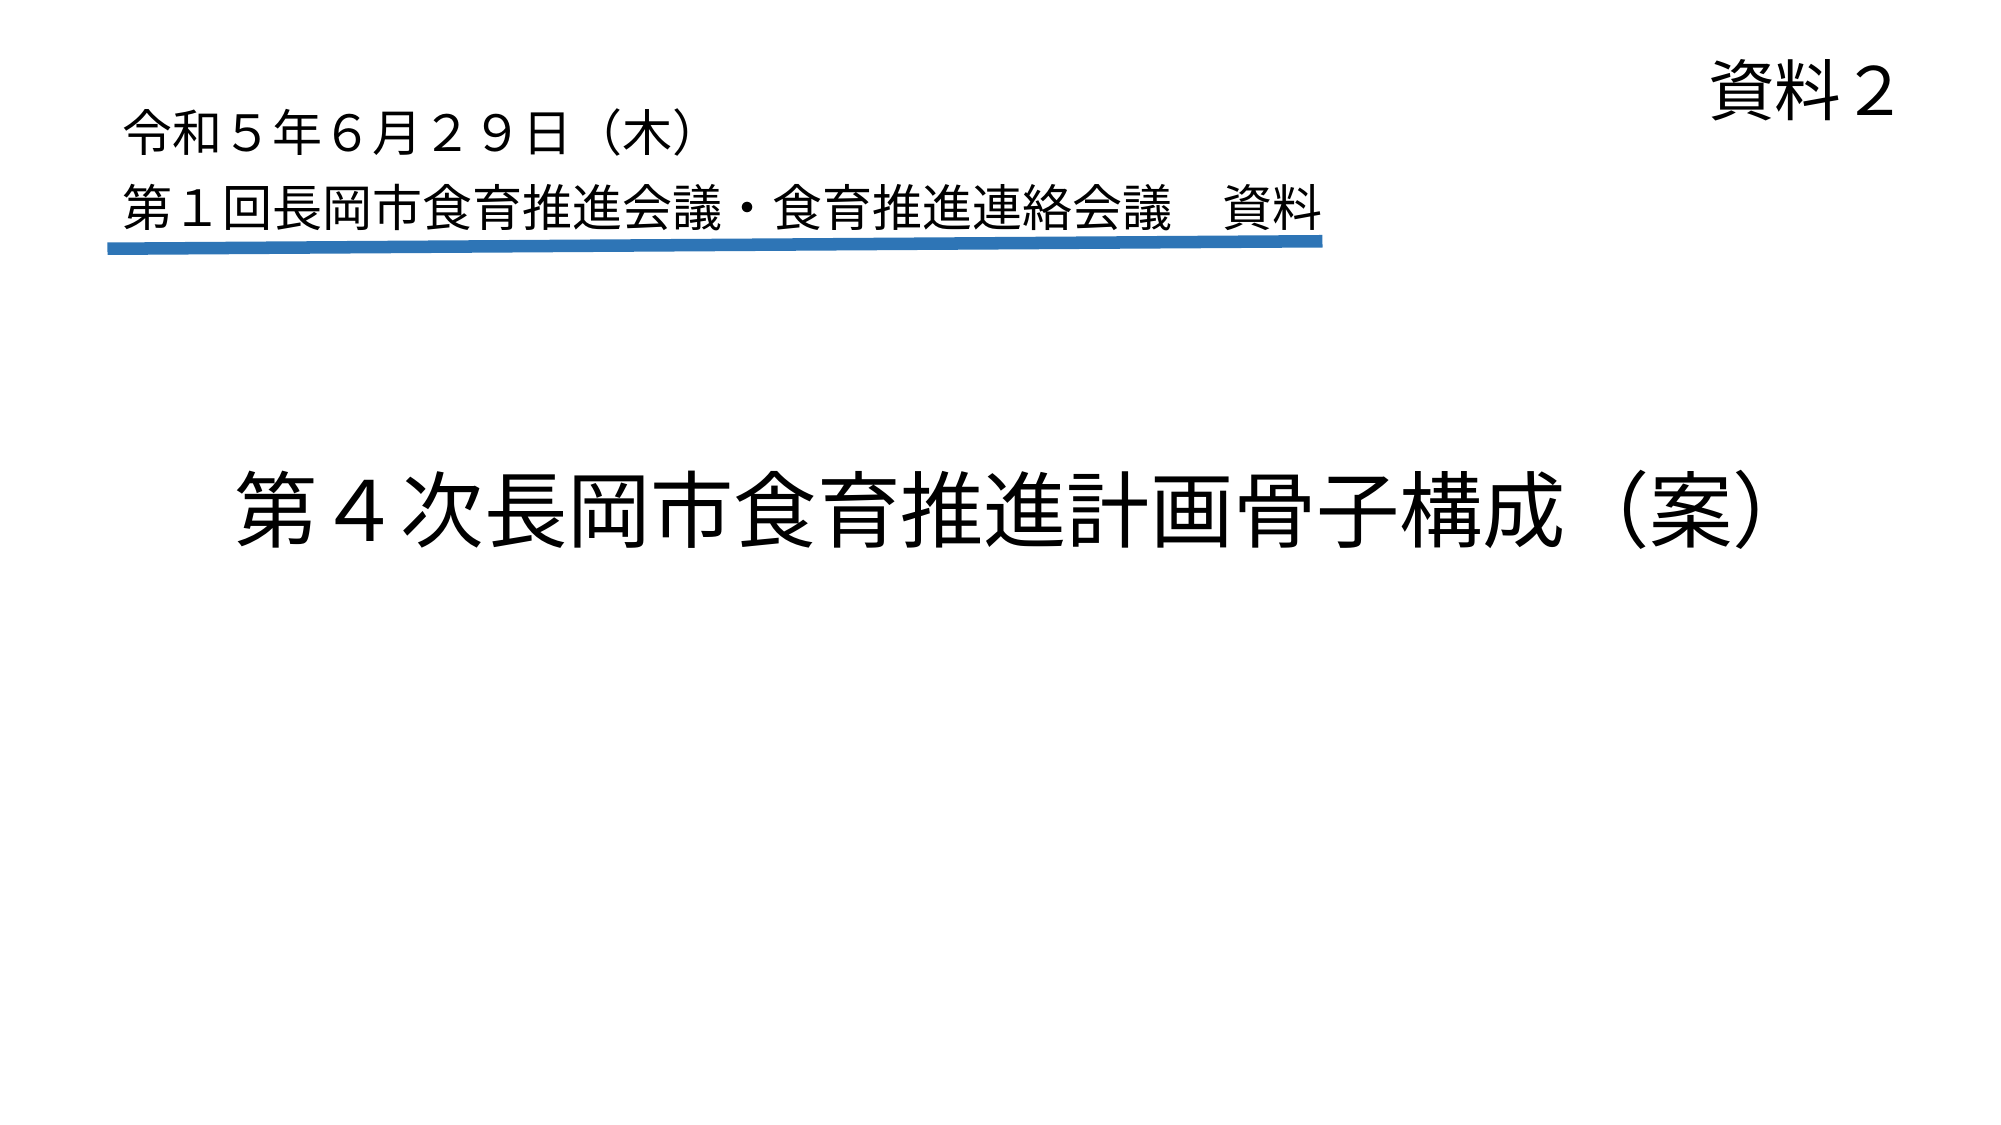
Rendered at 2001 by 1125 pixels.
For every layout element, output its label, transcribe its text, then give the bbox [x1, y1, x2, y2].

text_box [107, 241, 1323, 249]
text_box 資料２ [1688, 50, 1928, 125]
subtitle 令和５年６月２９日（木） 第１回長岡市食育推進会議・食育推進連絡会議 資料 [107, 100, 1413, 245]
title 第４次長岡市食育推進計画骨子構成（案） [188, 411, 1863, 567]
